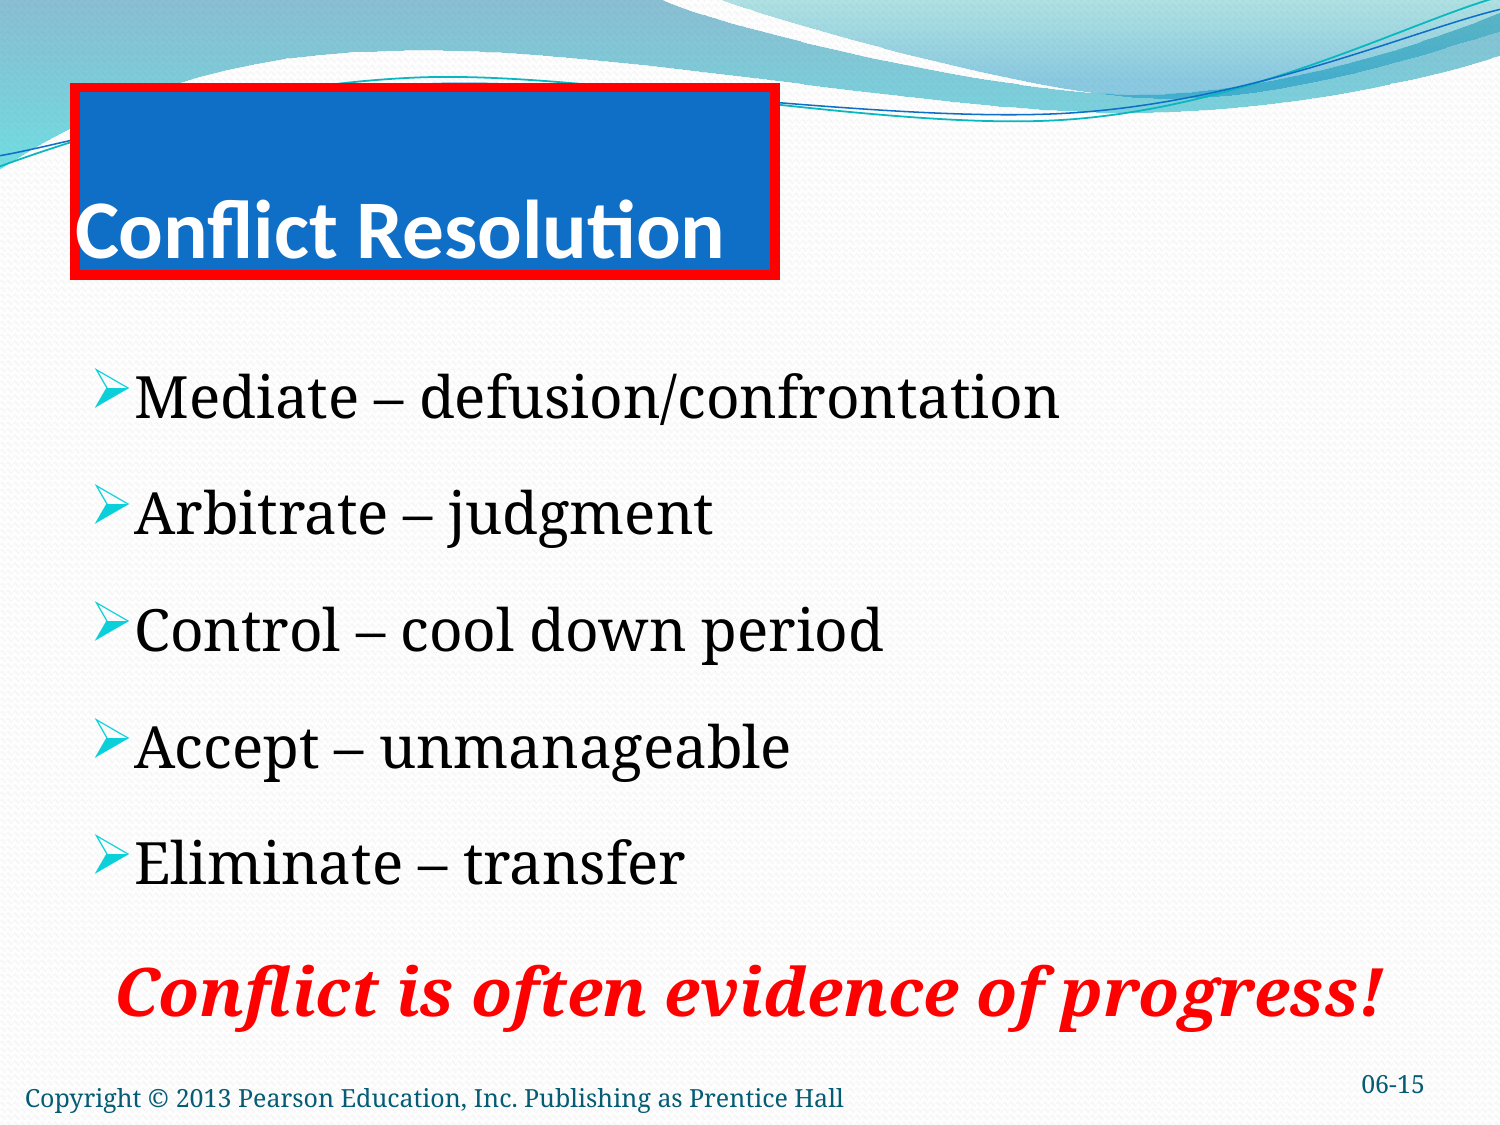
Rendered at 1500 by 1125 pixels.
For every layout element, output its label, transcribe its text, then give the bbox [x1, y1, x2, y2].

list Mediate – defusion/confrontation Arbitrate – judgment Control – cool down period Accept – unmanageable Eliminate – transfer Conflict is often evidence of progress! [74, 317, 1426, 1038]
title Conflict Resolution [74, 87, 776, 276]
slide_number 06-15 [1299, 1042, 1425, 1103]
